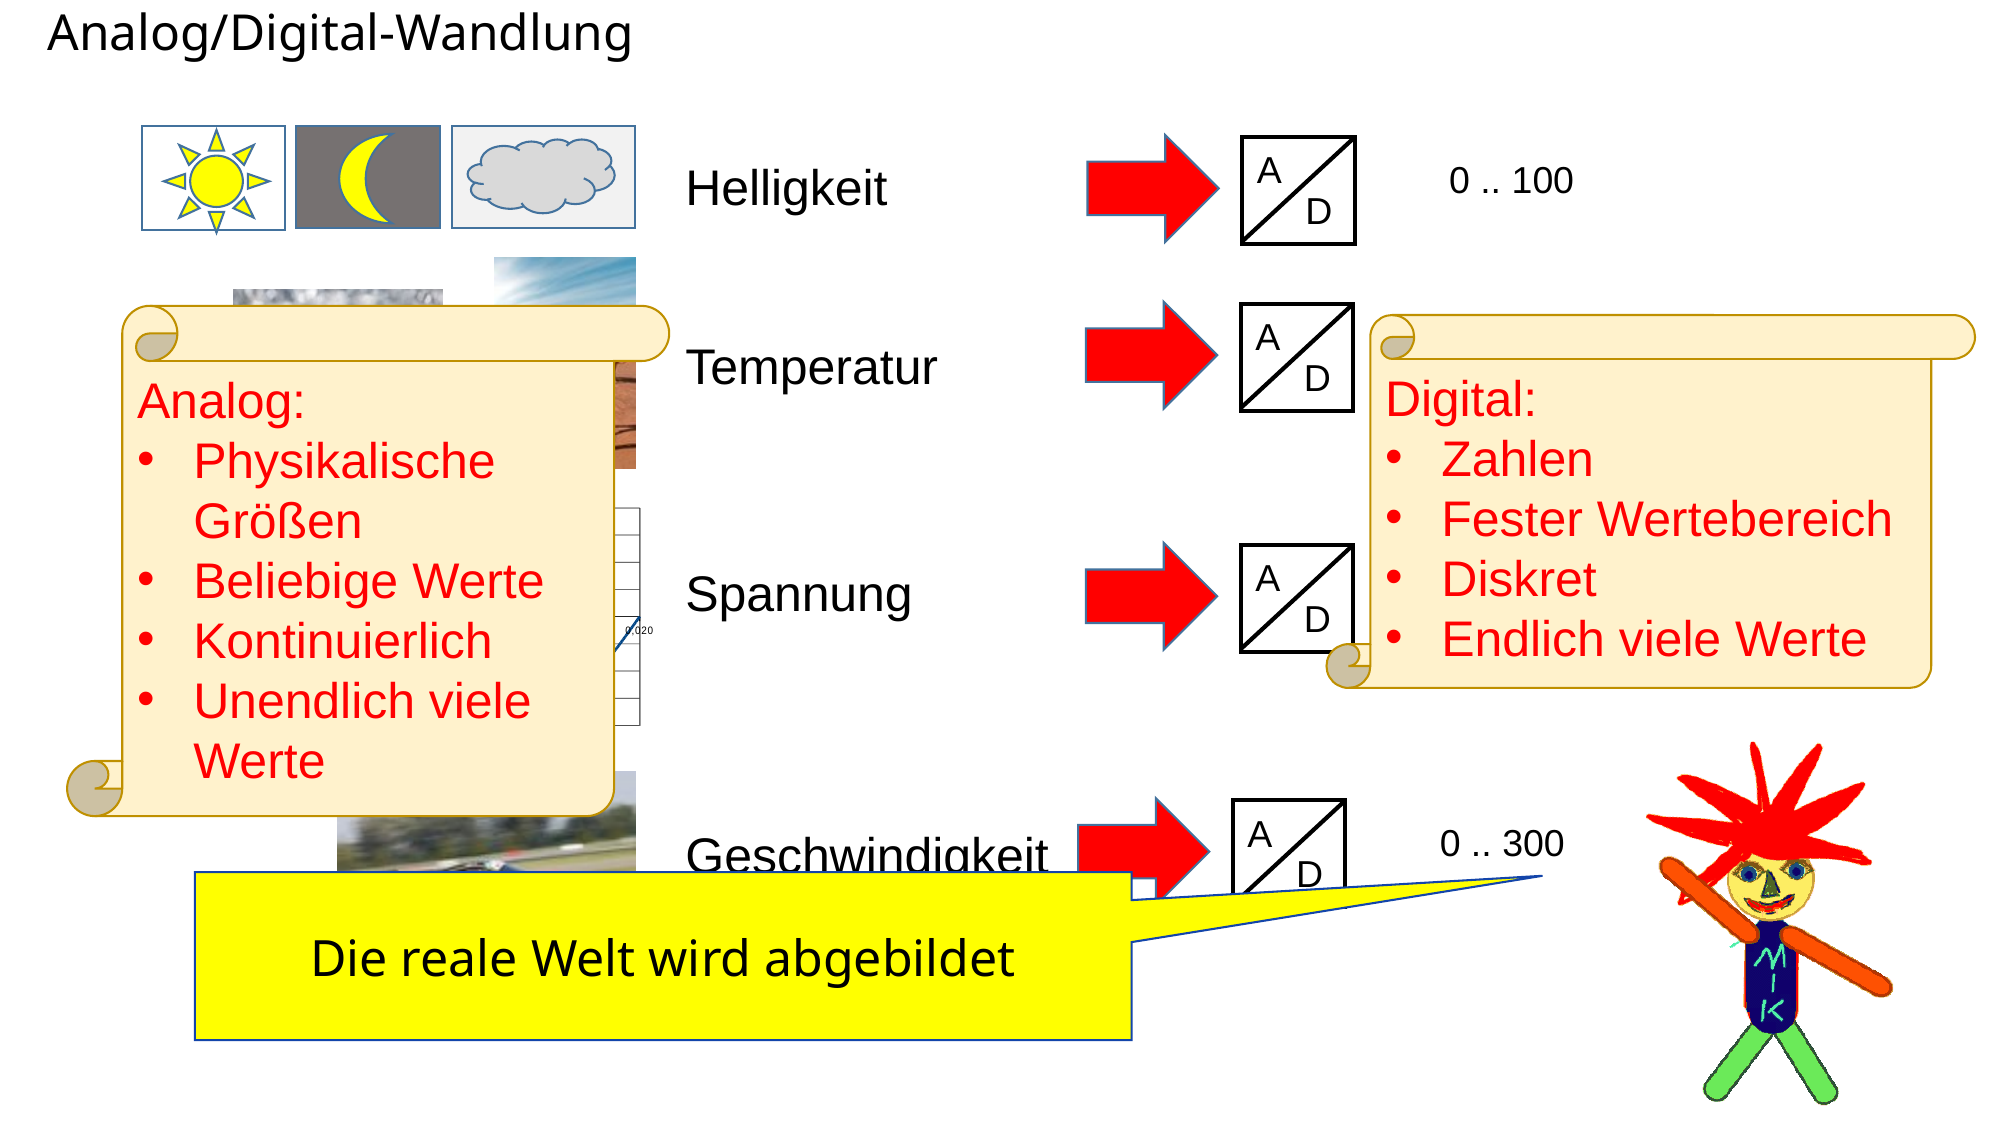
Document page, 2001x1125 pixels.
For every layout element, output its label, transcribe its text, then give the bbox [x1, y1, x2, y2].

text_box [141, 125, 950, 233]
text_box Temperatur [670, 326, 996, 402]
text_box Geschwindigkeit [670, 816, 1088, 871]
picture [1629, 728, 1905, 1115]
picture [337, 771, 636, 981]
text_box 0 .. 100 [1434, 148, 1639, 209]
picture [233, 289, 443, 430]
text_box [1084, 299, 1219, 412]
text_box Analog: Physikalische Größen Beliebige Werte Kontinuierlich Unendlich viele Werte [636, 304, 671, 363]
picture [494, 257, 636, 469]
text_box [1240, 544, 1354, 652]
text_box Digital: Zahlen Fester Wertebereich Diskret Endlich viele Werte [1325, 313, 1977, 689]
text_box [1084, 540, 1219, 653]
text_box [1077, 795, 1211, 897]
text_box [1232, 800, 1346, 908]
text_box [1086, 132, 1221, 245]
text_box Analog: Physikalische Größen Beliebige Werte Kontinuierlich Unendlich viele Werte [66, 304, 616, 818]
picture [187, 475, 657, 752]
text_box Spannung [670, 554, 950, 630]
title Analog/Digital-Wandlung [0, 0, 682, 69]
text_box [1242, 136, 1355, 245]
text_box Die reale Welt wird abgebildet [193, 871, 1543, 1042]
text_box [1240, 303, 1354, 411]
text_box 0 .. 300 [1424, 811, 1629, 872]
